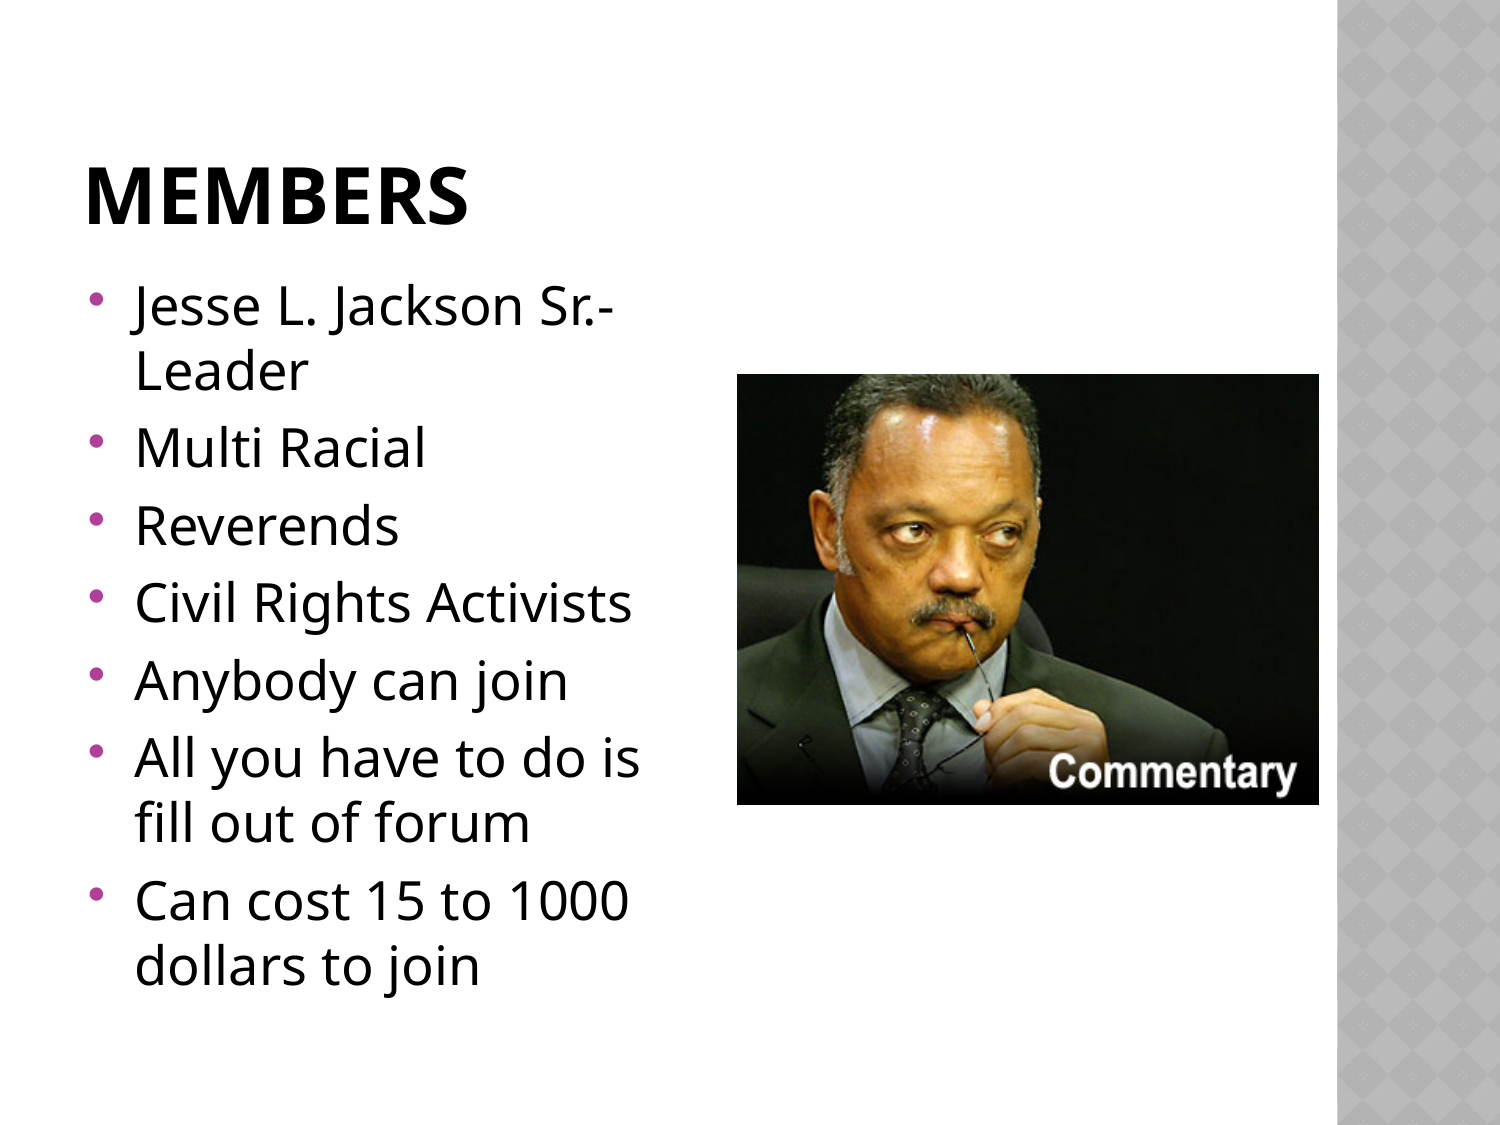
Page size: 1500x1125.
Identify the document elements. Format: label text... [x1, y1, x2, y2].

list Jesse L. Jackson Sr.-Leader Multi Racial Reverends Civil Rights Activists Anybody can join All you have to do is fill out of forum Can cost 15 to 1000 dollars to join [75, 264, 688, 1059]
picture [737, 374, 1320, 806]
title Members [75, 52, 1263, 240]
